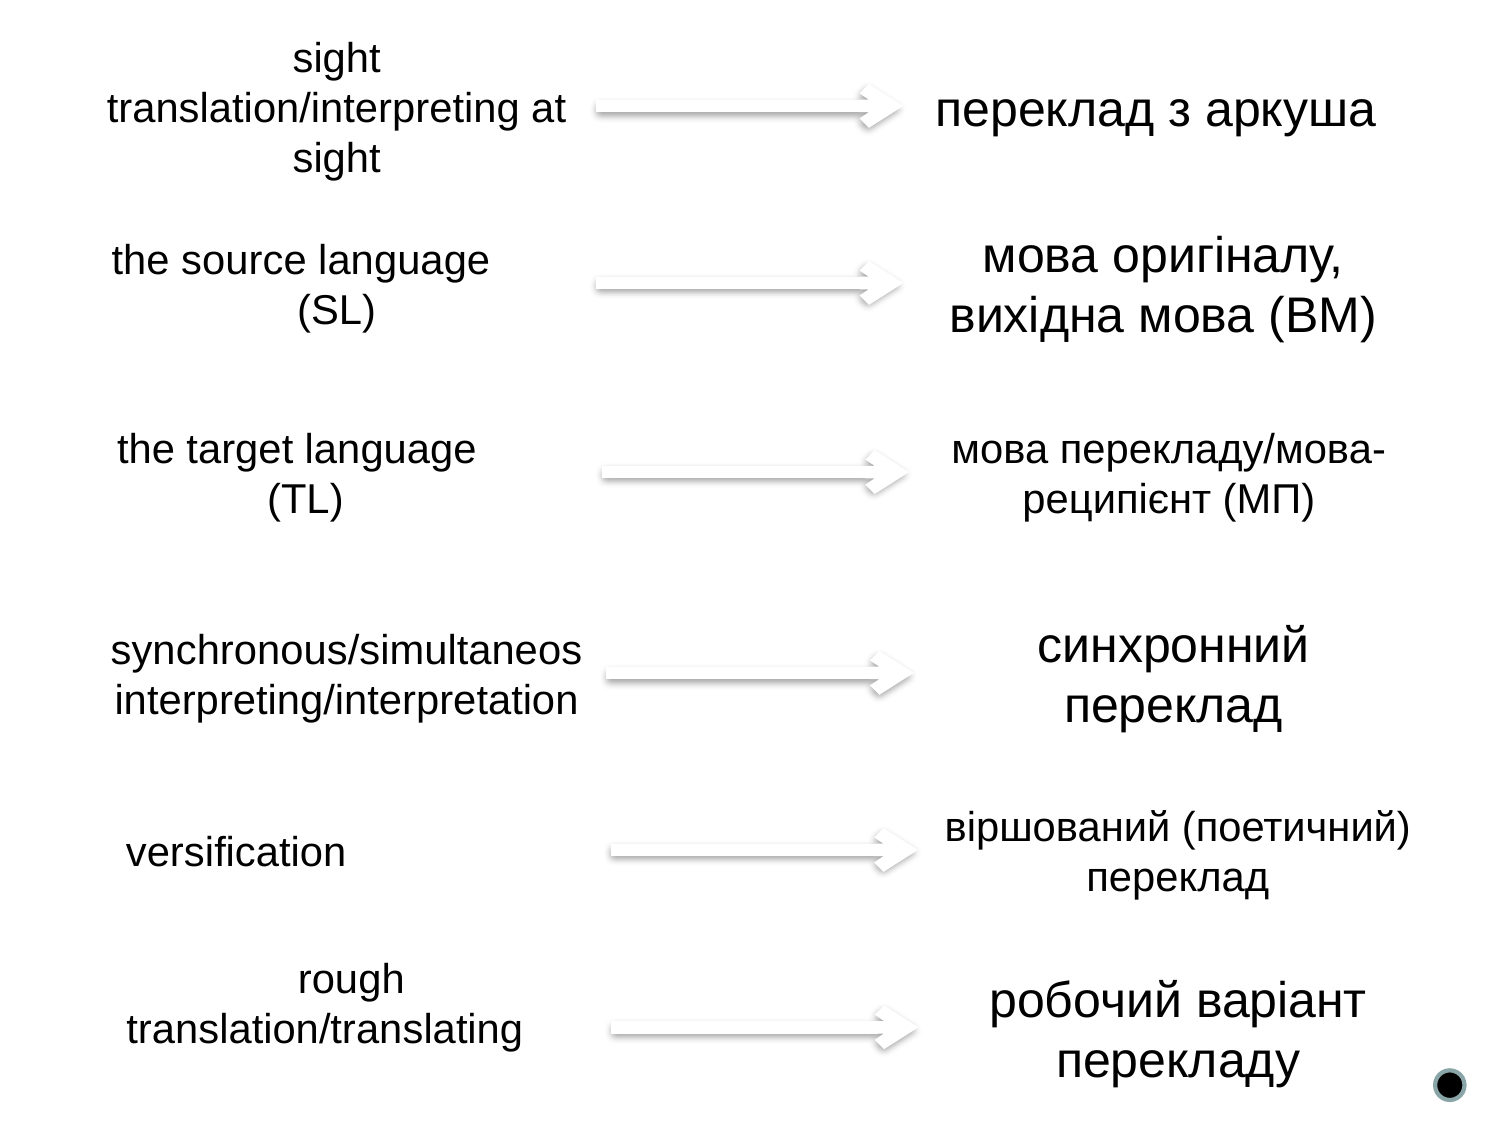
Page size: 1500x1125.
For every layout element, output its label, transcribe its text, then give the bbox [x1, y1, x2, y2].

text_box the target language (TL) [80, 395, 603, 549]
text_box synchronous/simultaneos interpreting/interpretation [85, 596, 607, 750]
text_box sight translation/interpreting at sight [75, 29, 597, 183]
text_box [610, 774, 1438, 926]
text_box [606, 597, 1434, 749]
text_box versification [89, 773, 611, 927]
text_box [611, 951, 1439, 1103]
text_box [1444, 1068, 1467, 1103]
text_box the source language (SL) [75, 206, 598, 360]
text_box rough translation/translating [89, 950, 612, 1104]
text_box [596, 30, 1424, 182]
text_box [596, 207, 1424, 359]
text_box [601, 396, 1430, 548]
